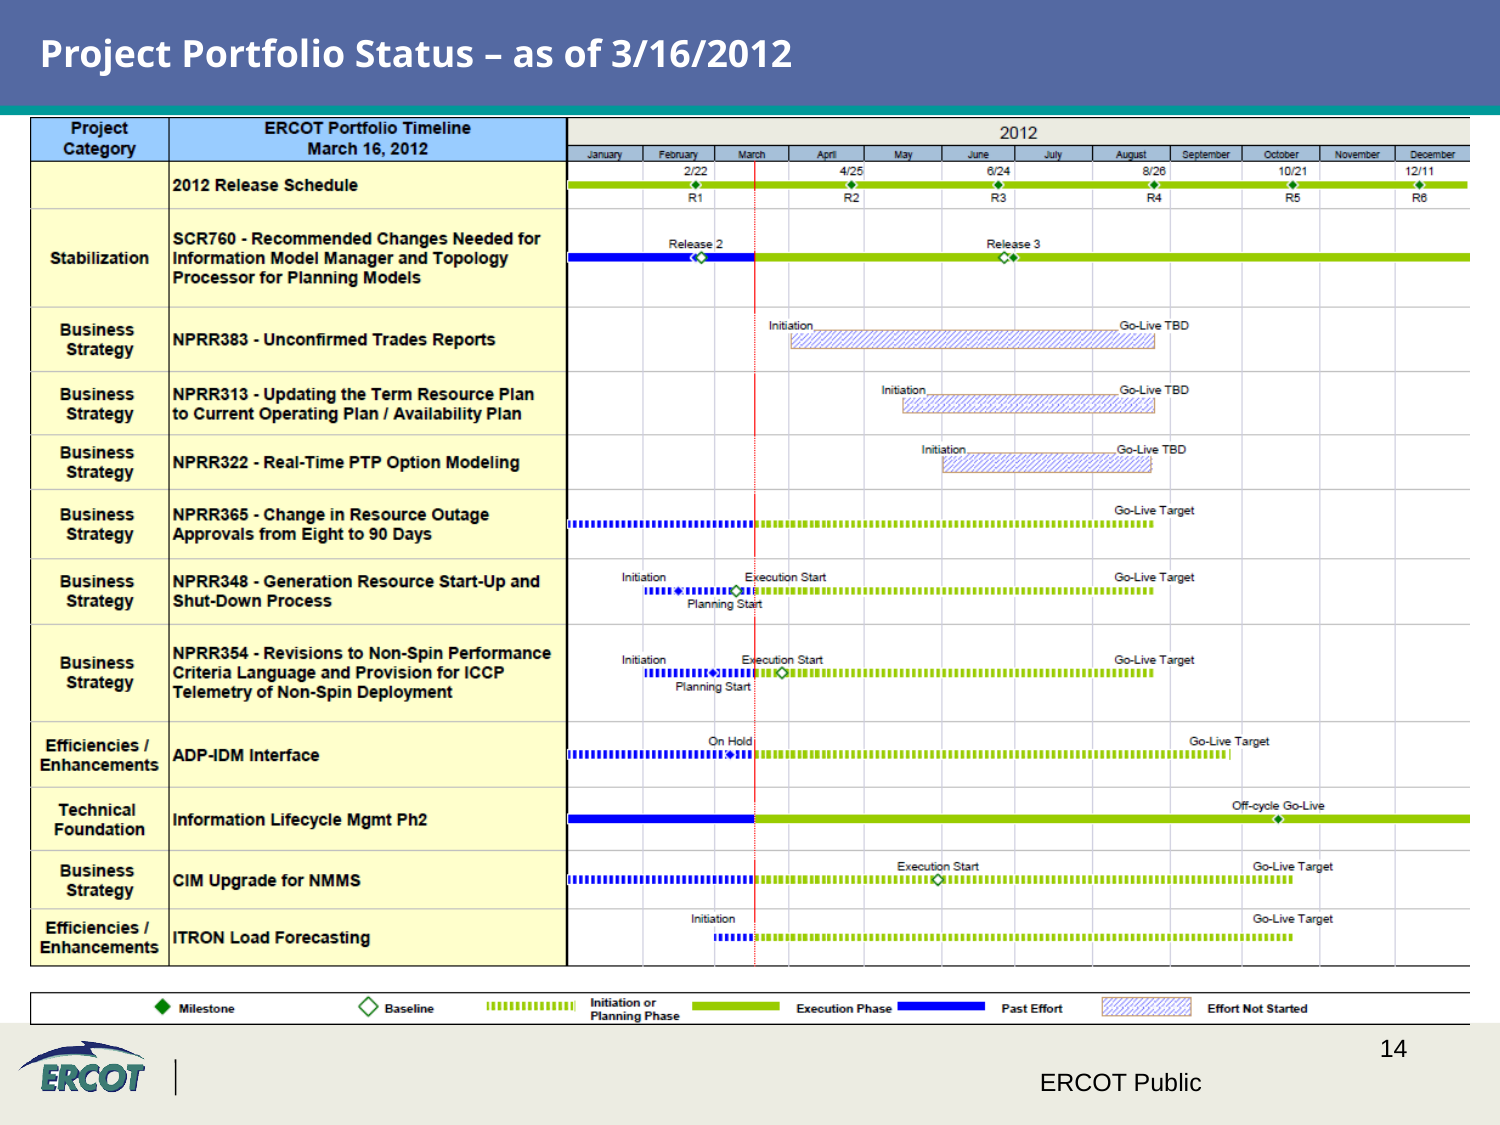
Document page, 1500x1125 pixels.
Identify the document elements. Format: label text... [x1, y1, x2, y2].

picture [30, 117, 1470, 1026]
footer ERCOT Public [1025, 1059, 1438, 1125]
text_box Project Portfolio Status – as of 3/16/2012 [24, 30, 1163, 106]
text_box [24, 22, 1450, 85]
picture [10, 1031, 151, 1111]
